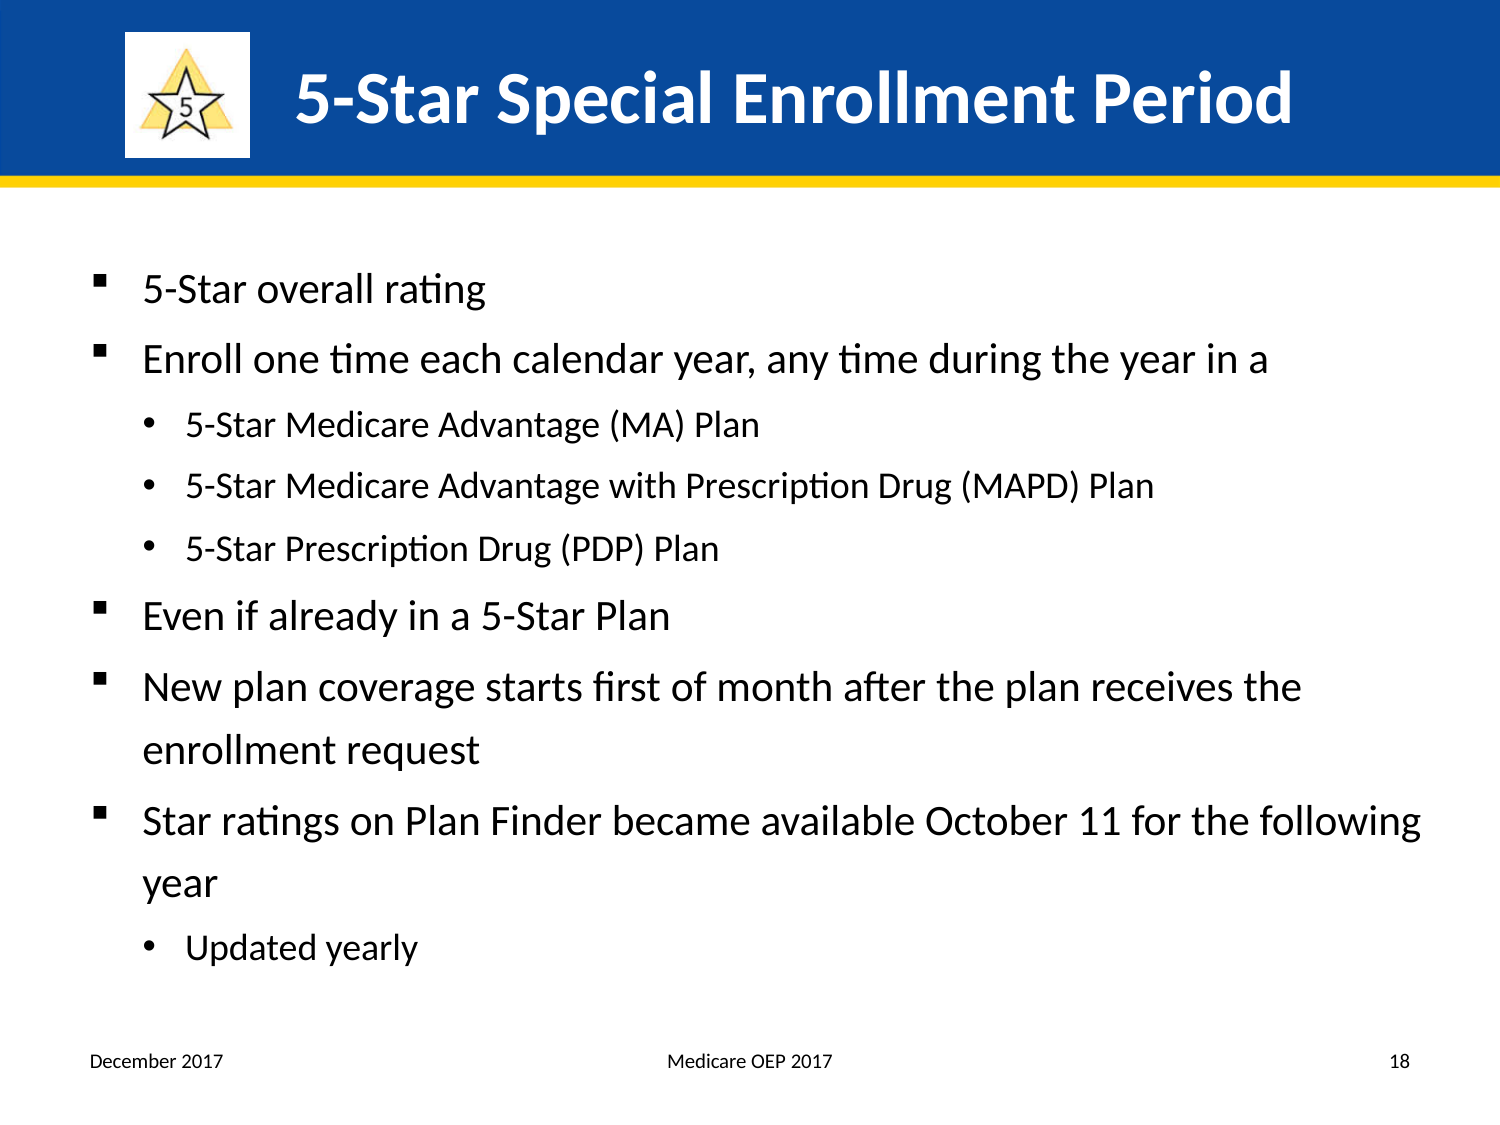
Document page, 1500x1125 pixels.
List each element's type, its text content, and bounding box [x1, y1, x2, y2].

picture [0, 0, 1500, 188]
slide_number 18 [1074, 1040, 1425, 1100]
footer Medicare OEP 2017 [425, 1040, 1074, 1100]
title 5-Star Special Enrollment Period [94, 5, 1445, 182]
list 5-Star overall rating Enroll one time each calendar year, any time during the year in a 5-Star Medicare Advantage (MA) Plan 5-Star Medicare Advantage with Prescription Drug (MAPD) Plan 5-Star Prescription Drug (PDP) Plan Even if already in a 5-Star Plan New plan coverage starts first of month after the plan receives the enrollment request Star ratings on Plan Finder became available October 11 for the following year Updated yearly [75, 241, 1450, 985]
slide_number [75, 1040, 425, 1100]
